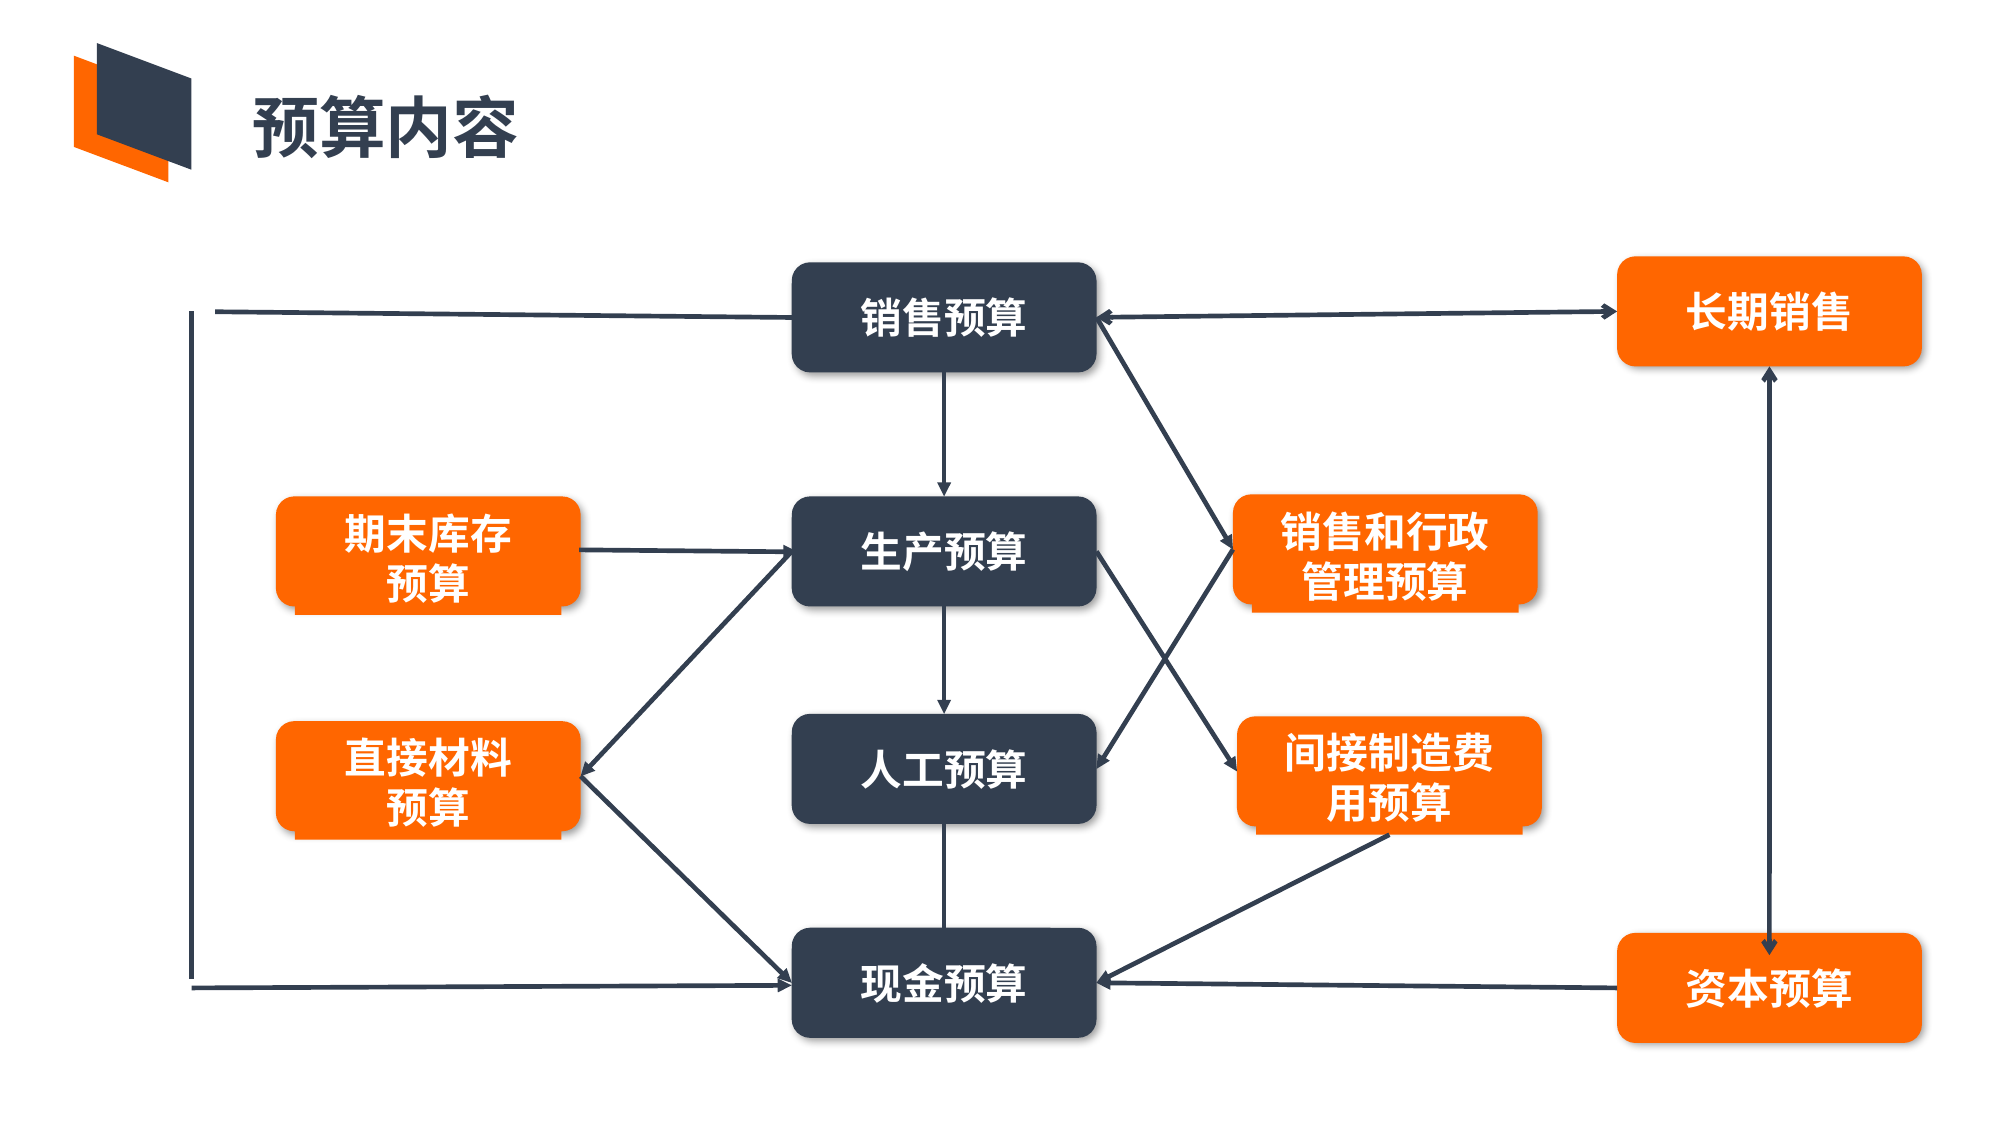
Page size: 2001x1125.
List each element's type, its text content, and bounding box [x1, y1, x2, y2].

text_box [791, 927, 1097, 1038]
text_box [1096, 836, 1390, 982]
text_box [1096, 982, 1618, 988]
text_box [1096, 549, 1233, 769]
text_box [1096, 317, 1233, 549]
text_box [191, 311, 816, 988]
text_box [1096, 551, 1237, 772]
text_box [1096, 311, 1618, 318]
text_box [1236, 716, 1542, 837]
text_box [73, 42, 192, 183]
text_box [1617, 932, 1922, 1043]
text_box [816, 713, 1097, 824]
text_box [791, 262, 1097, 373]
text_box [1617, 256, 1922, 367]
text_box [816, 496, 1096, 607]
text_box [1233, 494, 1538, 615]
text_box 预算内容 [237, 43, 626, 218]
